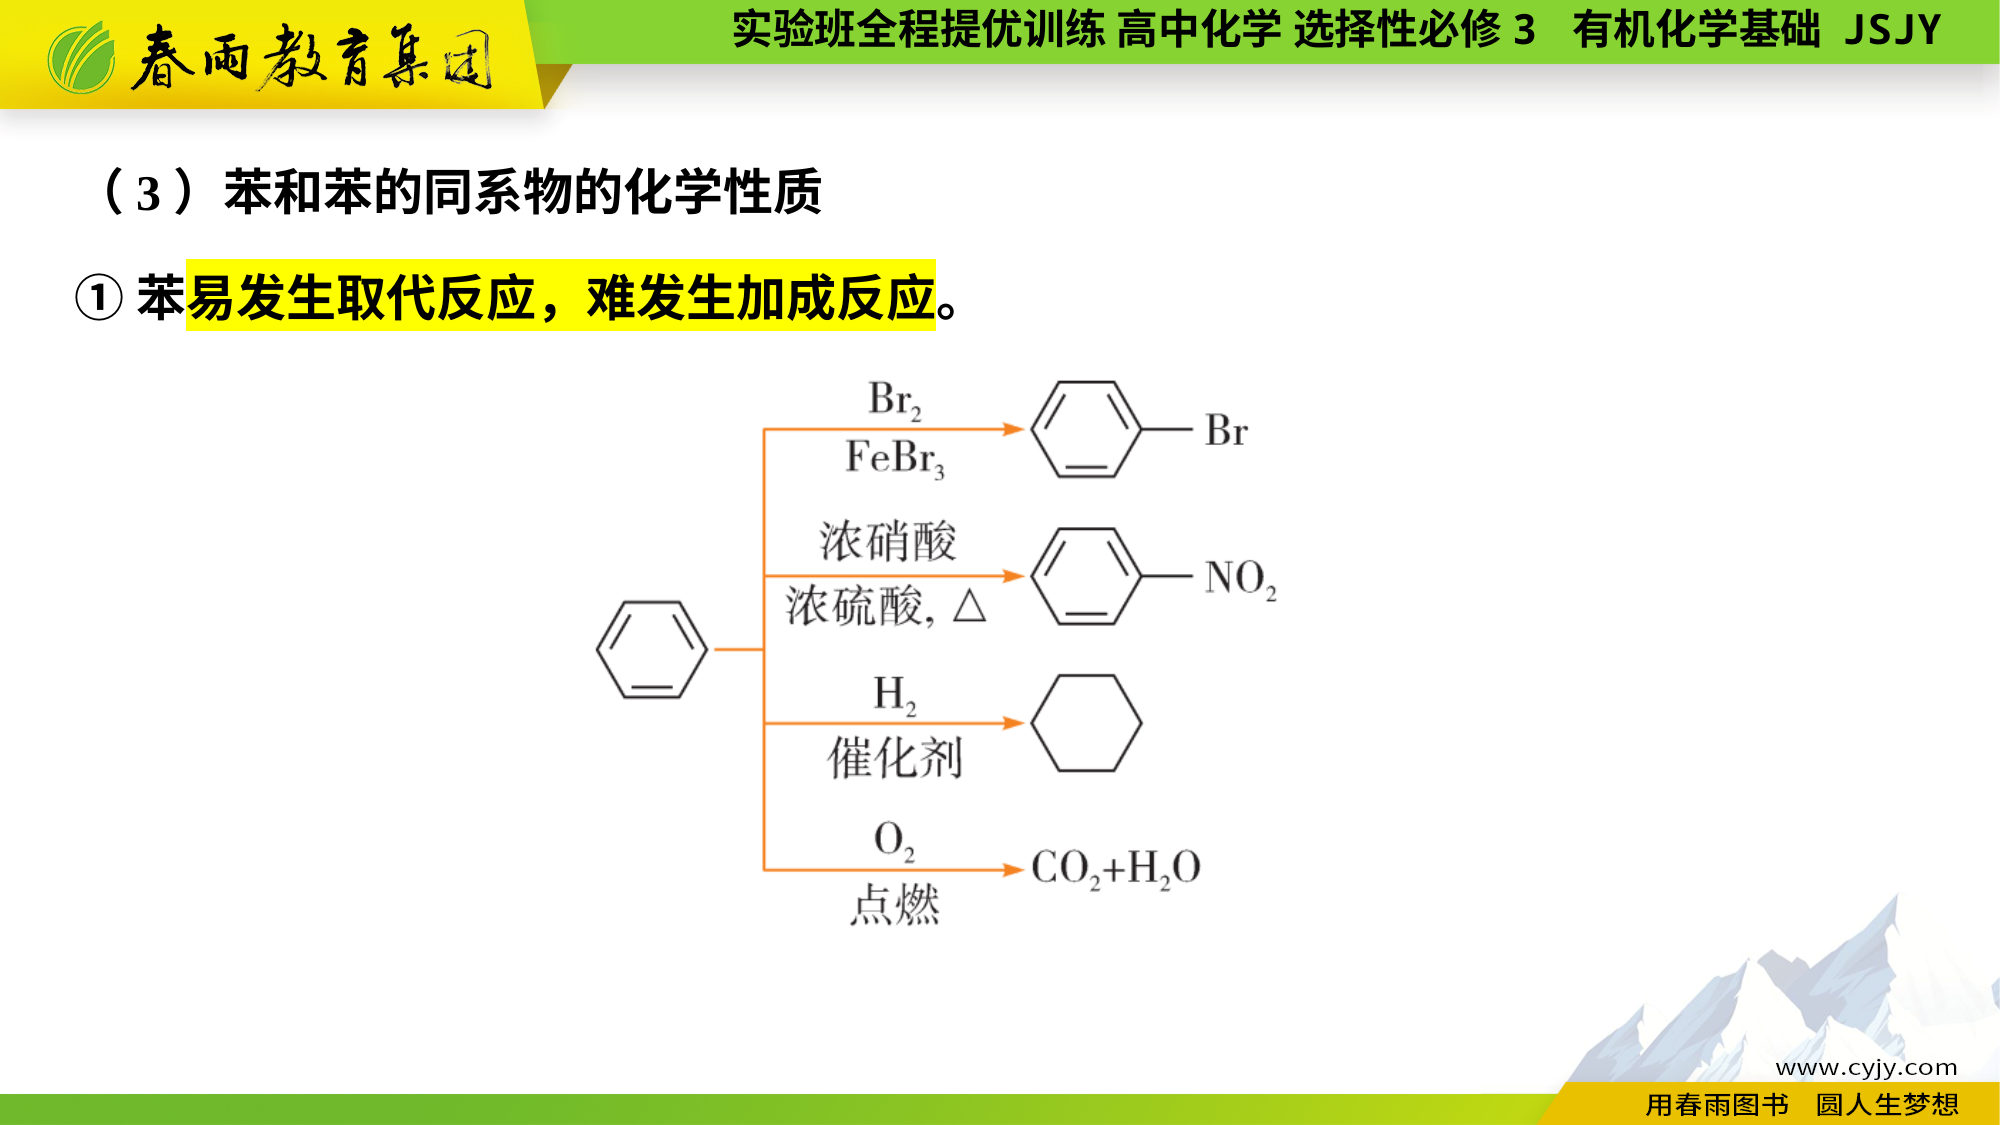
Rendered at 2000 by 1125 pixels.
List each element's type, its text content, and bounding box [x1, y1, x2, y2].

list （3）苯和苯的同系物的化学性质 ①苯易发生取代反应，难发生加成反应。 [59, 122, 1944, 325]
picture [0, 0, 2000, 1125]
